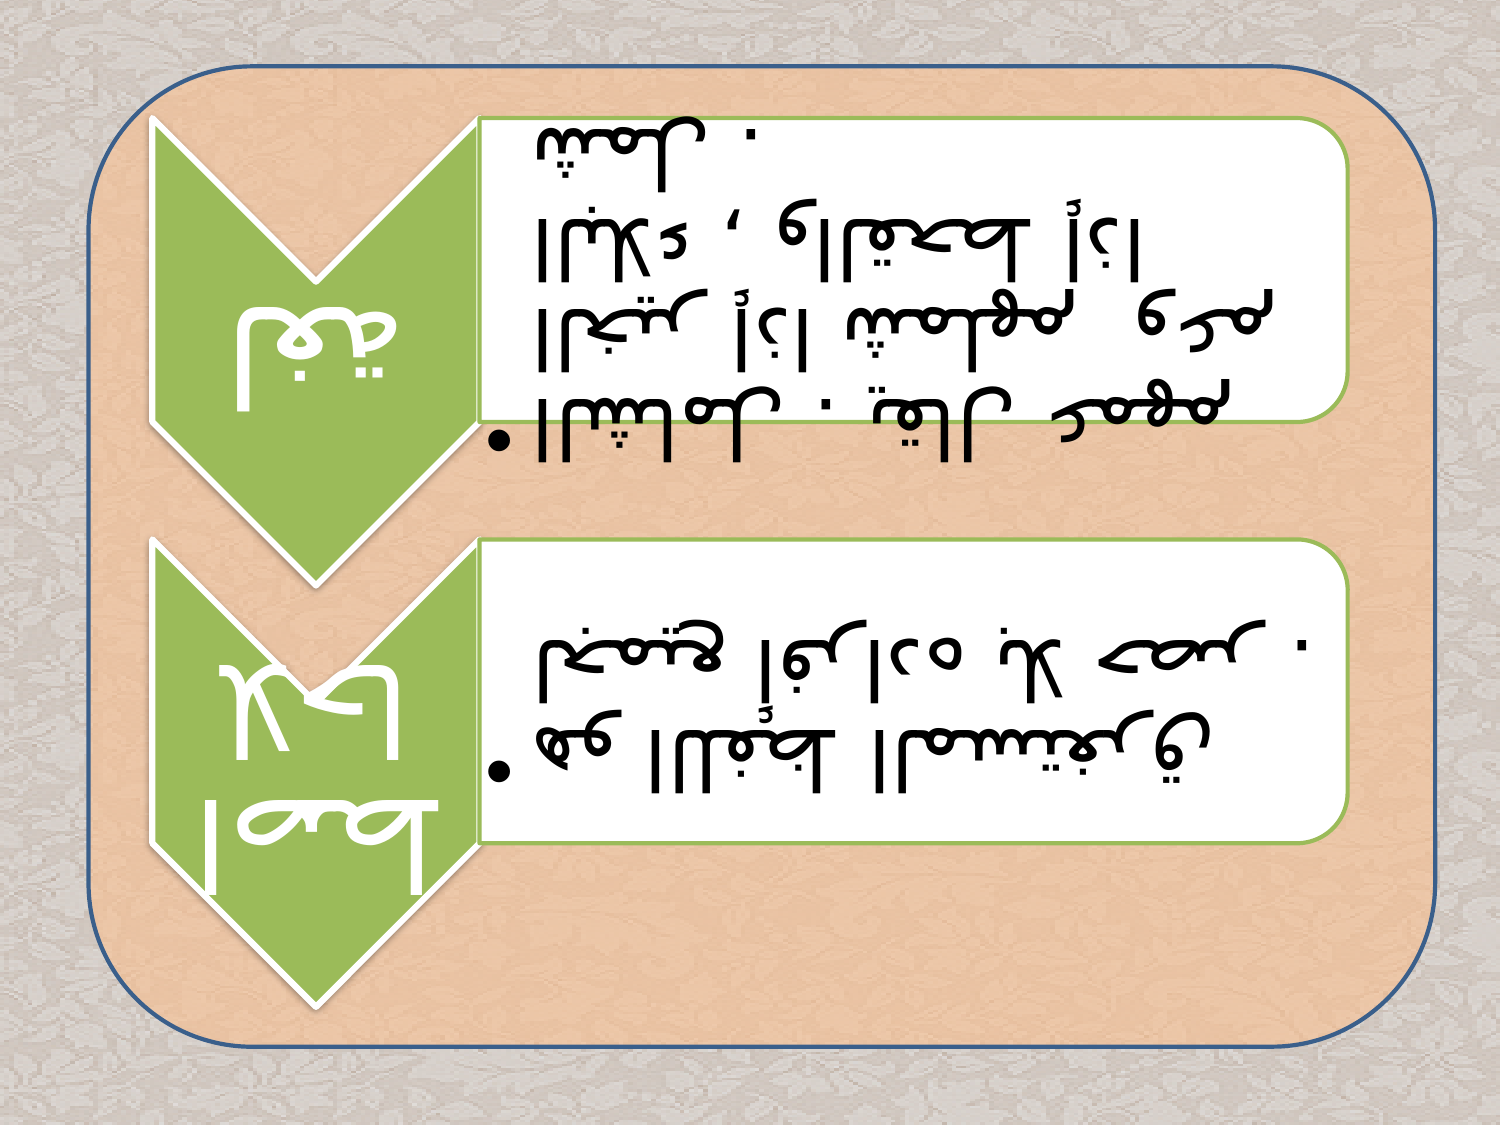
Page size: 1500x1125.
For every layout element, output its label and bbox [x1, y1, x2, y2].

text_box [152, 116, 1348, 1008]
text_box [86, 64, 1438, 1049]
